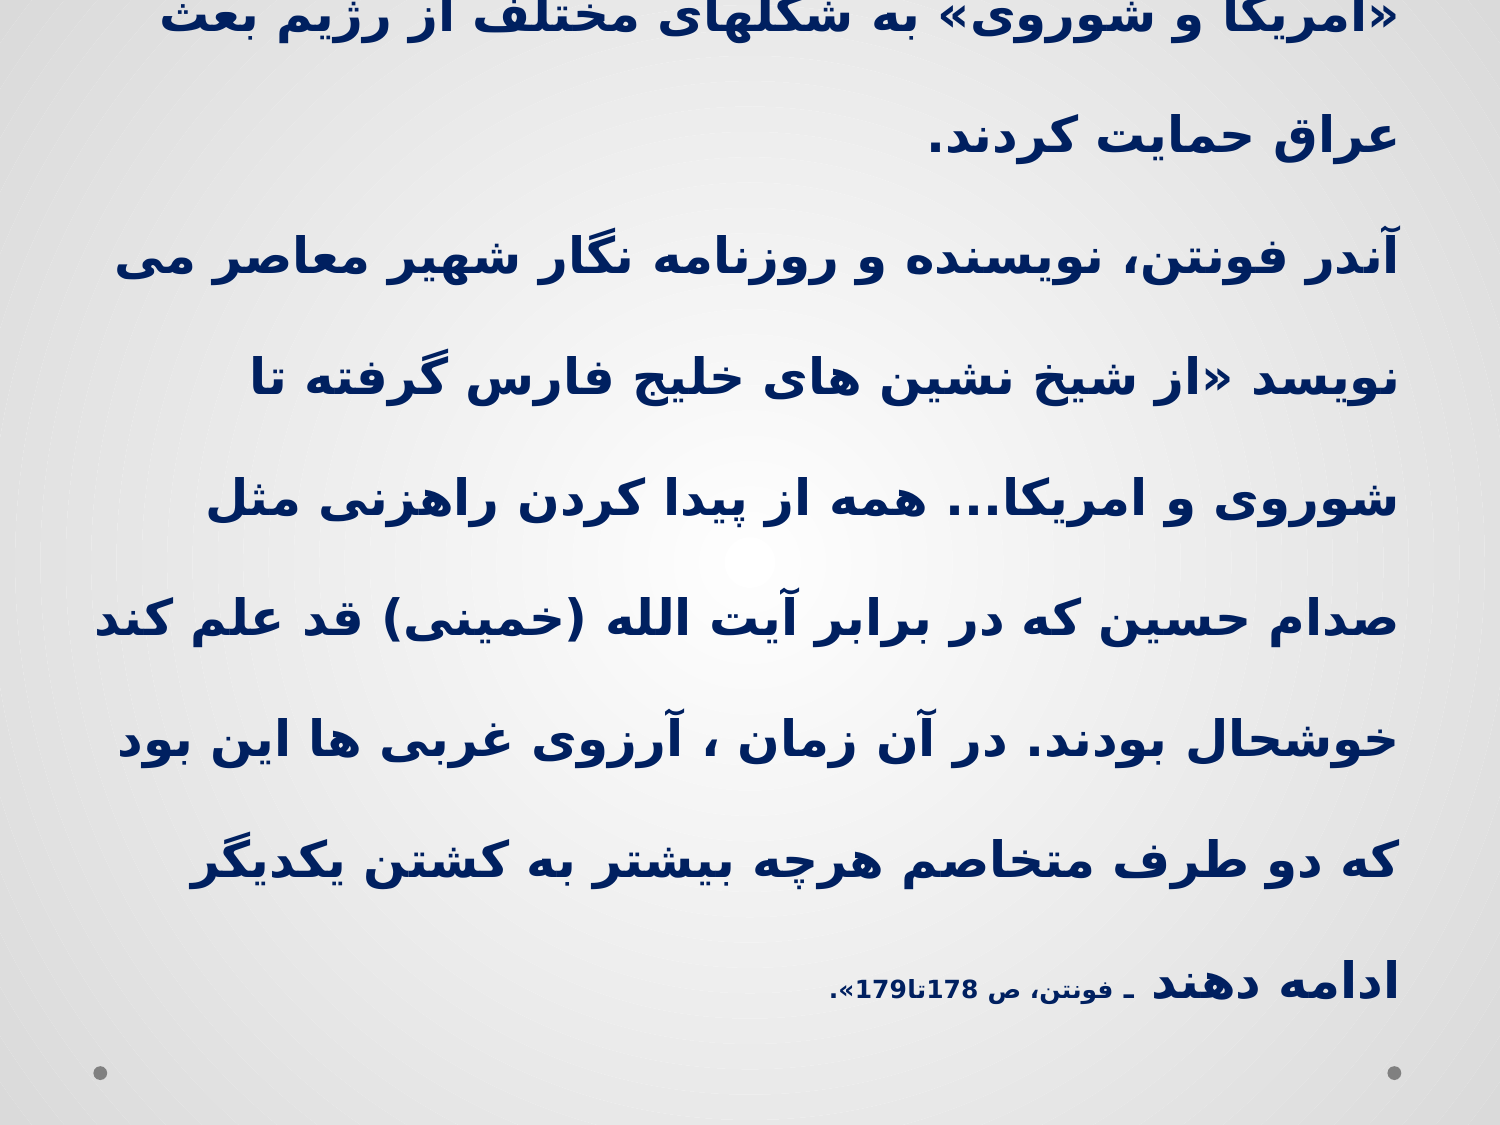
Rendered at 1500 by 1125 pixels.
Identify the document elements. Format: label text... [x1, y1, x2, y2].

title بطور کلی همة کشورهای منطقه«خاورمیان و خلیج فارس» و کشورهای جهانی و بلوکهای دوگانه آنروز «امریکا و شوروی» به شکلهای مختلف از رژیم بعث عراق حمایت کردند. آندر فونتن، نویسنده و روزنامه نگار شهیر معاصر می نویسد «از شیخ نشین های خلیج فارس گرفته تا شوروی و امریکا... همه از پیدا کردن راهزنی مثل صدام حسین که در برابر آیت الله (خمینی) قد علم کند خوشحال بودند. در آن زمان ، آرزوی غربی ها این بود که دو طرف متخاصم هرچه بیشتر به کشتن یکدیگر ادامه دهند ـ فونتن، ص 178تا179». [53, 267, 1416, 1125]
